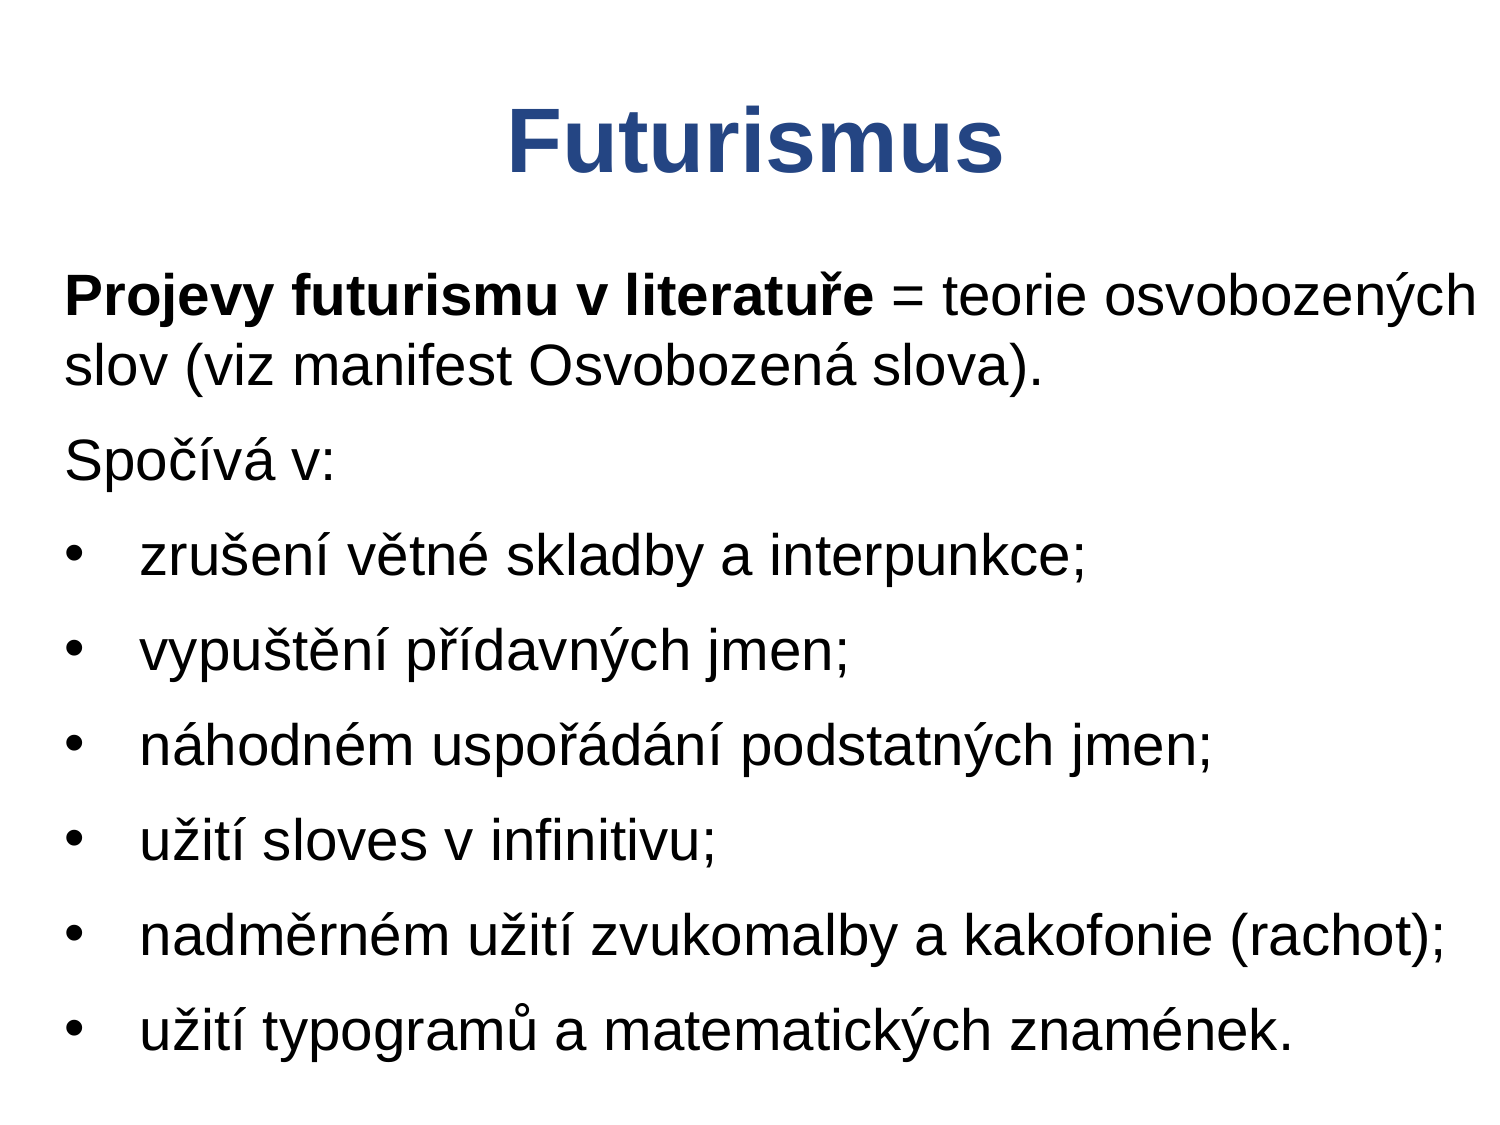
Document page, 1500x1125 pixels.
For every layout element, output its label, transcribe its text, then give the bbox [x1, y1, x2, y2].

text_box Projevy futurismu v literatuře = teorie osvobozených slov (viz manifest Osvobozená slova). Spočívá v: zrušení větné skladby a interpunkce; vypuštění přídavných jmen; náhodném uspořádání podstatných jmen; užití sloves v infinitivu; nadměrném užití zvukomalby a kakofonie (rachot); užití typogramů a matematických znamének. [50, 249, 1500, 1070]
text_box Futurismus [49, 62, 1463, 199]
